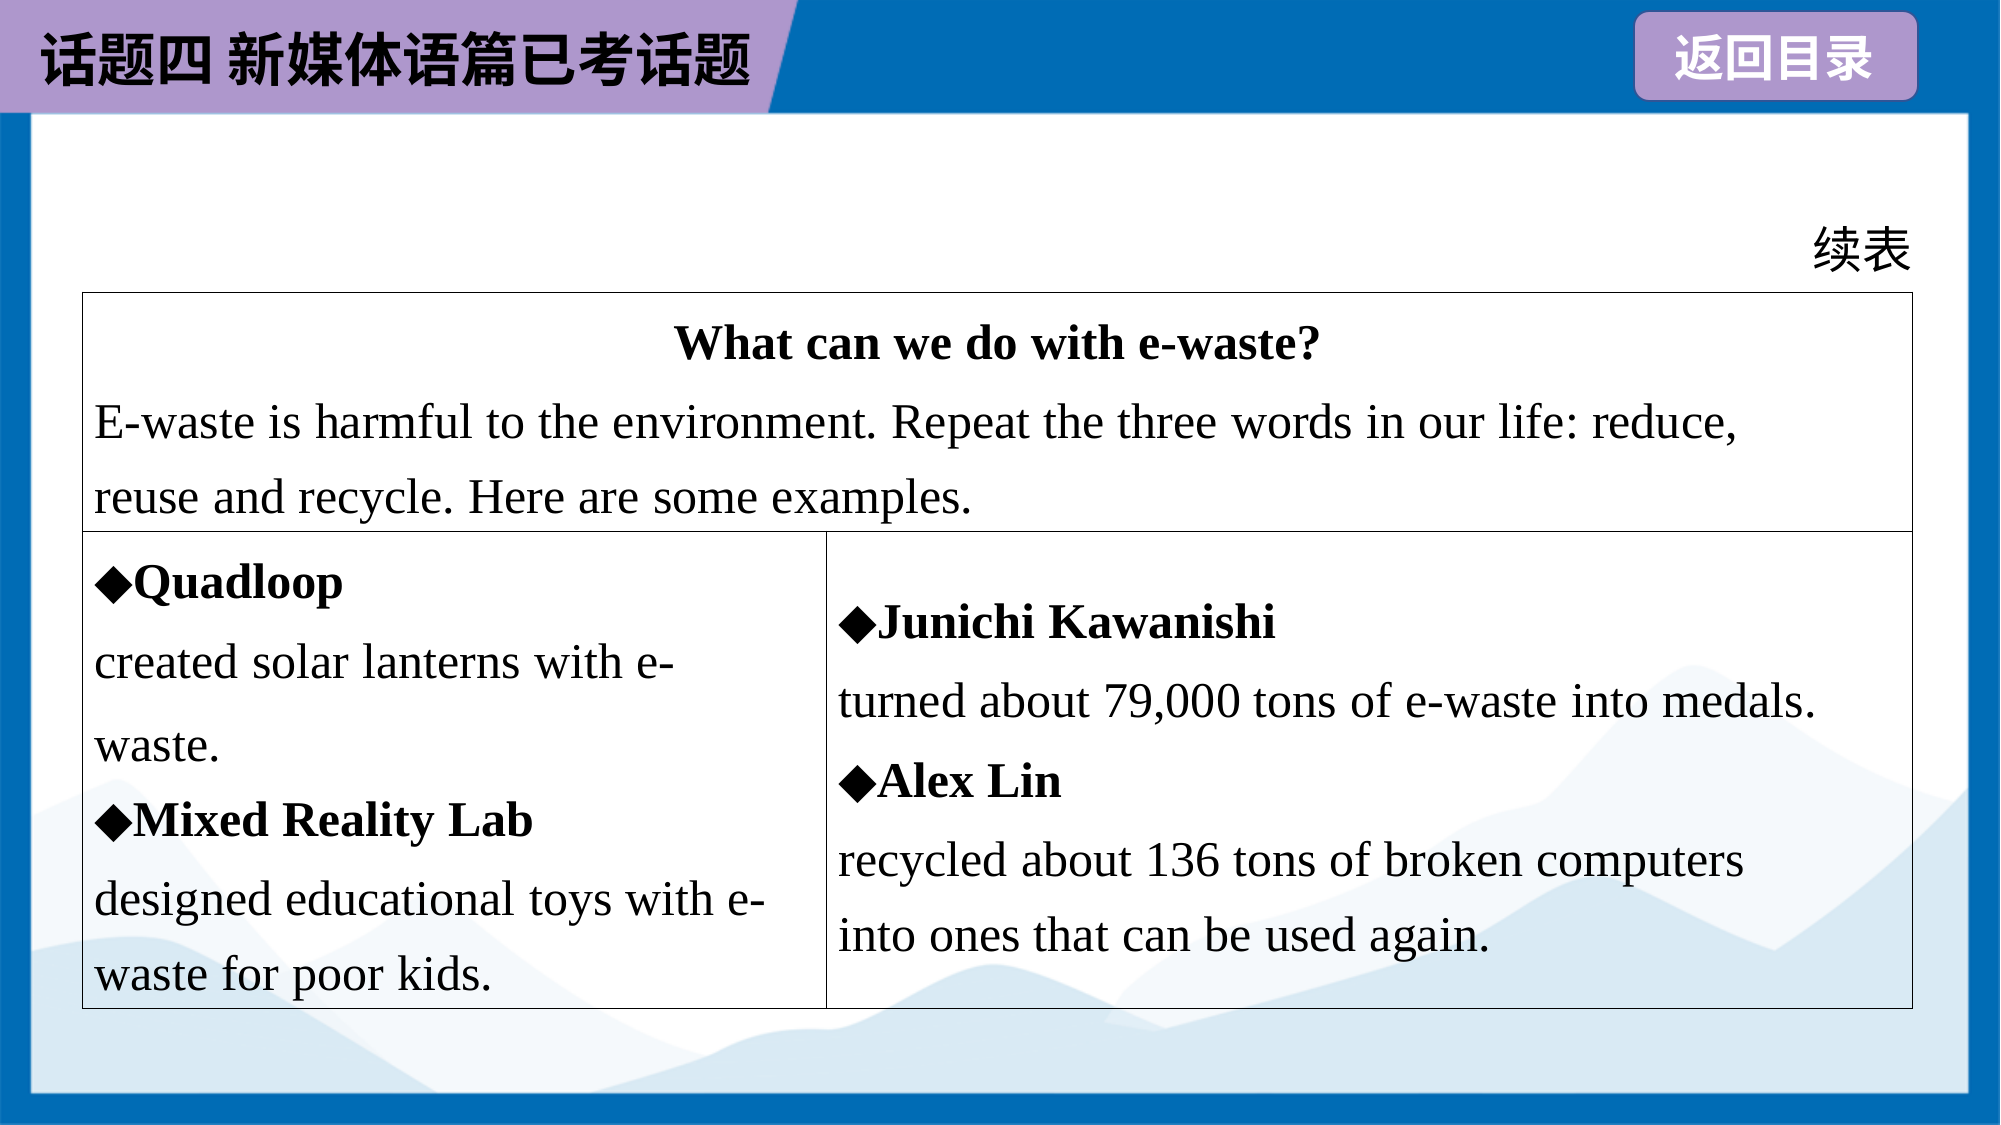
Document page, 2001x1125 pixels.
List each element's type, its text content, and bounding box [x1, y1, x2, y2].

table_cell ◆Quadloop created solar lanterns with e- waste. ◆Mixed Reality Lab designed educational toys with e- waste for poor kids. [83, 532, 826, 1008]
text_box 续表 [1811, 191, 1913, 279]
table_cell ◆Junichi Kawanishi turned about 79,000 tons of e-waste into medals. ◆Alex Lin recycled about 136 tons of broken computers into ones that can be used again. [827, 532, 1912, 1008]
picture [0, 0, 2000, 1125]
table_header What can we do with e-waste? E-waste is harmful to the environment. Repeat the three words in our life: reduce, reuse and recycle. Here are some examples. [83, 293, 1912, 531]
